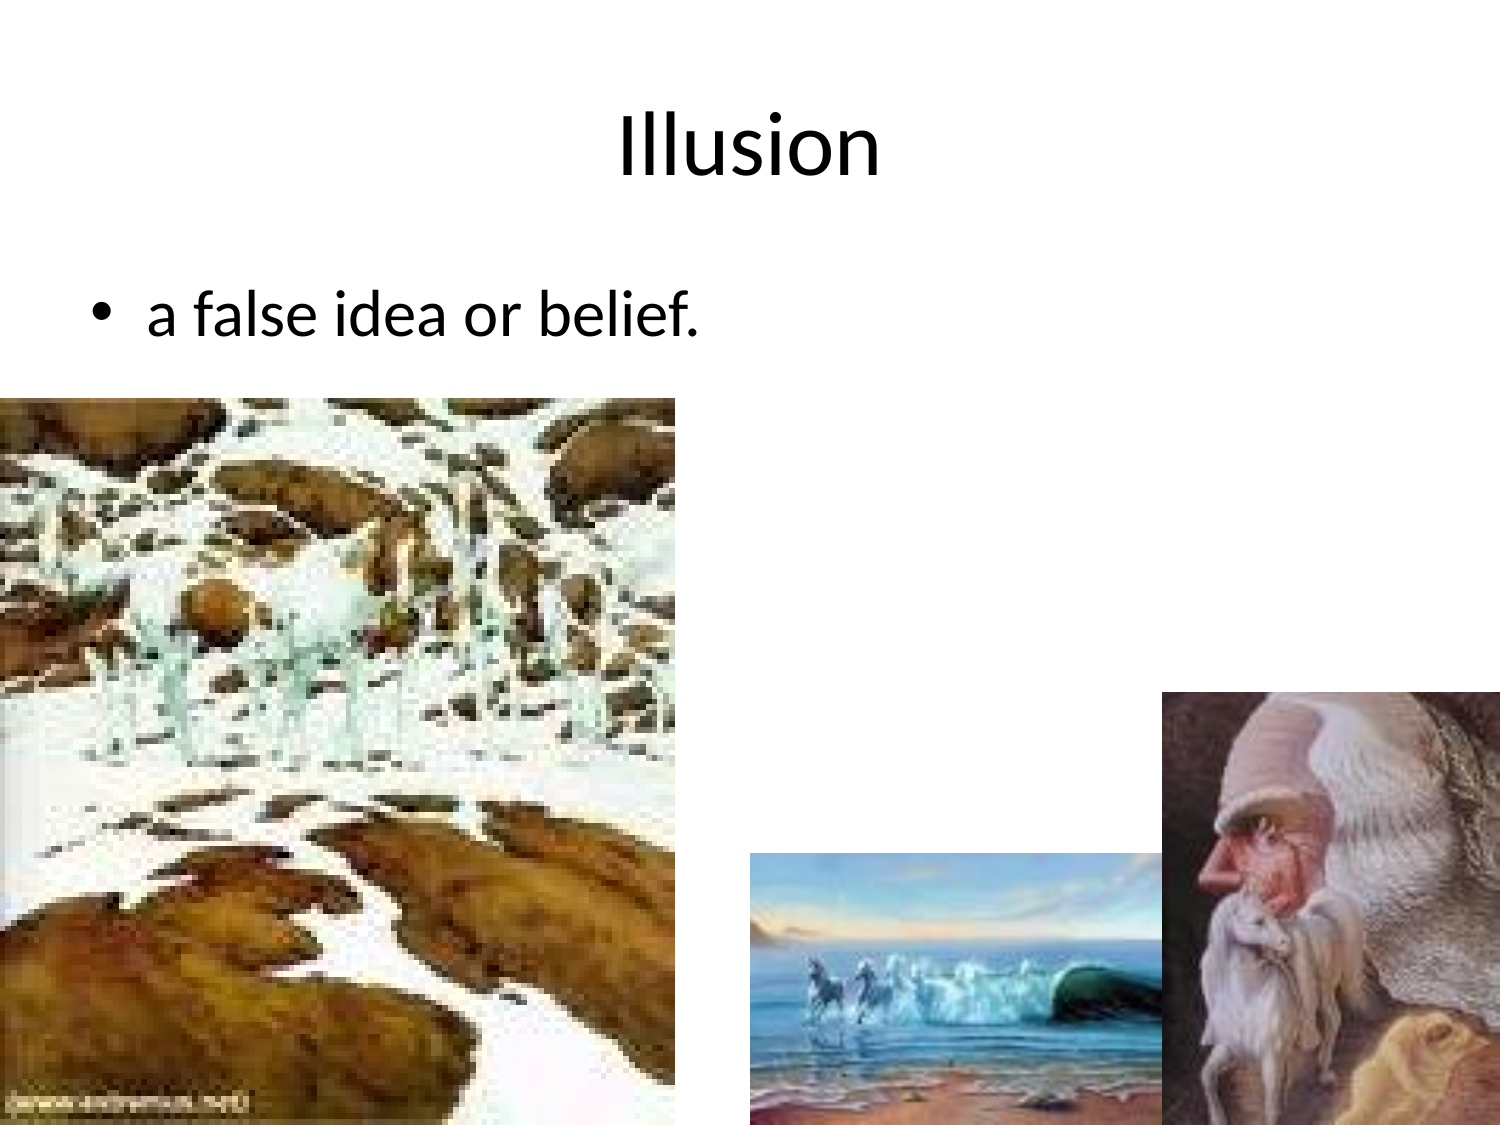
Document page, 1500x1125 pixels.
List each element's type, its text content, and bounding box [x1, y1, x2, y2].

picture [749, 692, 1500, 1125]
picture [0, 398, 676, 1125]
title Illusion [75, 45, 1425, 233]
list a false idea or belief. [75, 262, 1425, 1005]
